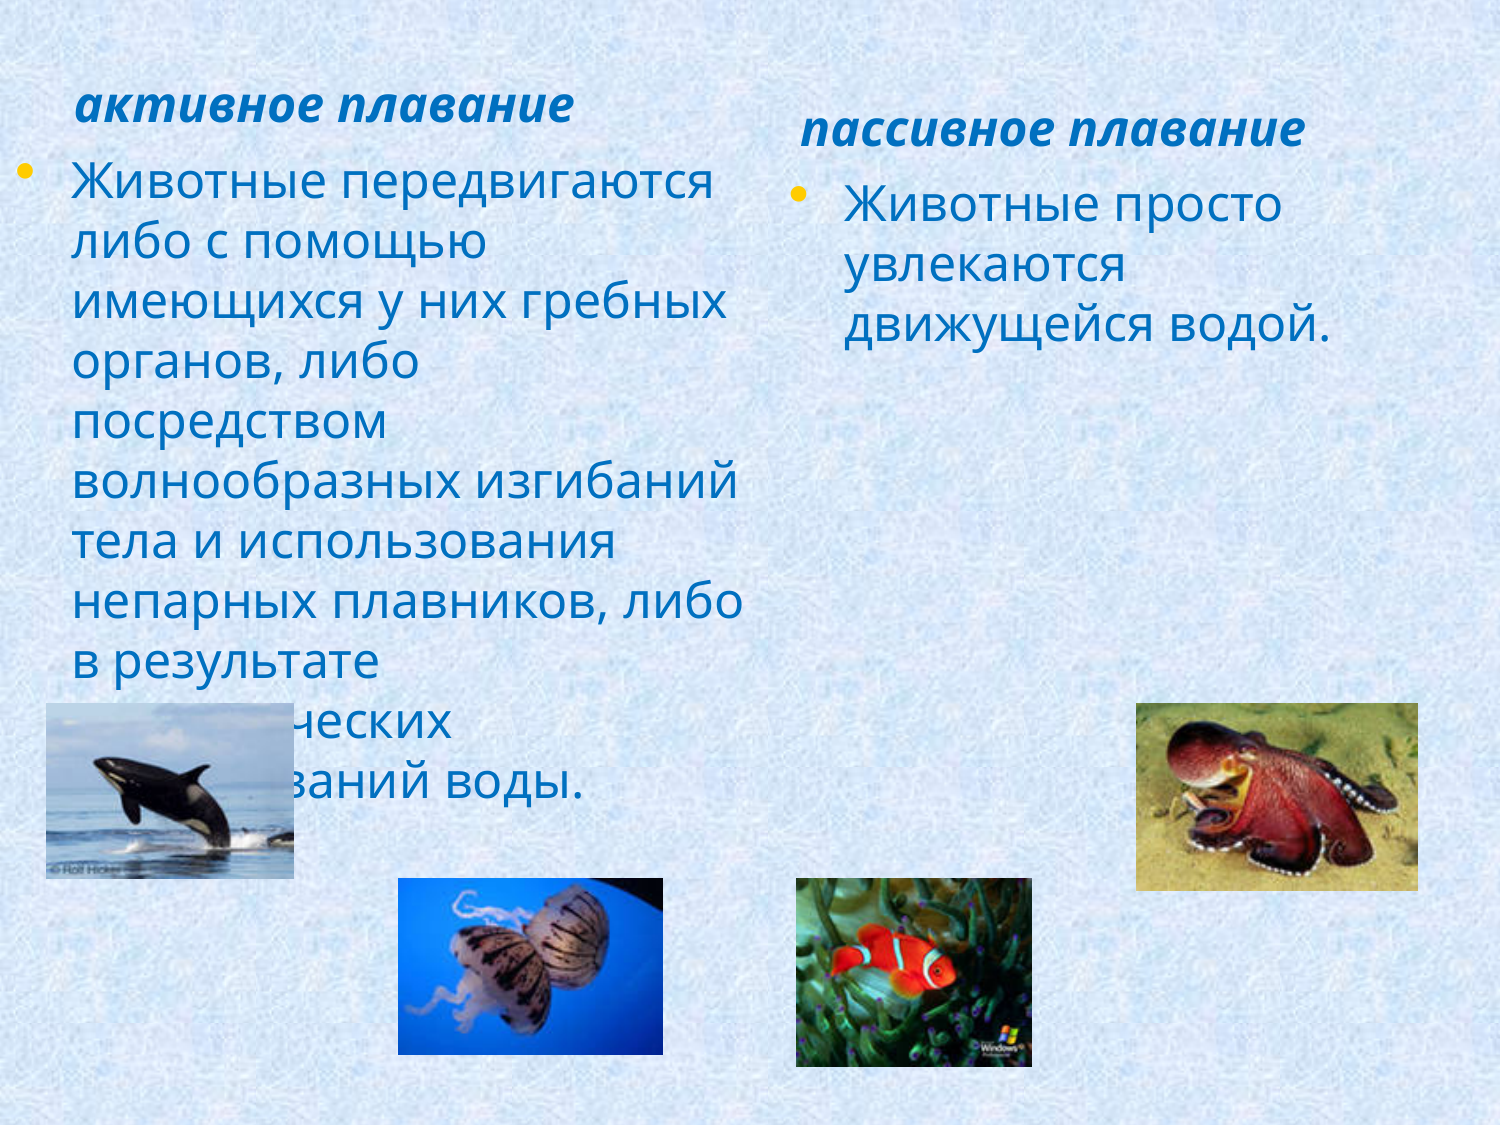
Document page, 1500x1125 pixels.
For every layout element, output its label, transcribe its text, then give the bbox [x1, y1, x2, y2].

list Животные передвигаются либо с помощью имеющихся у них гребных органов, либо посредством волнообразных изгибаний тела и использования непарных плавников, либо в результате периодических выталкиваний воды. [0, 140, 762, 790]
list Животные просто увлекаются движущейся водой. [773, 163, 1477, 813]
list пассивное плавание [784, 58, 1449, 163]
list активное плавание [58, 34, 722, 140]
picture [0, 0, 1500, 1125]
